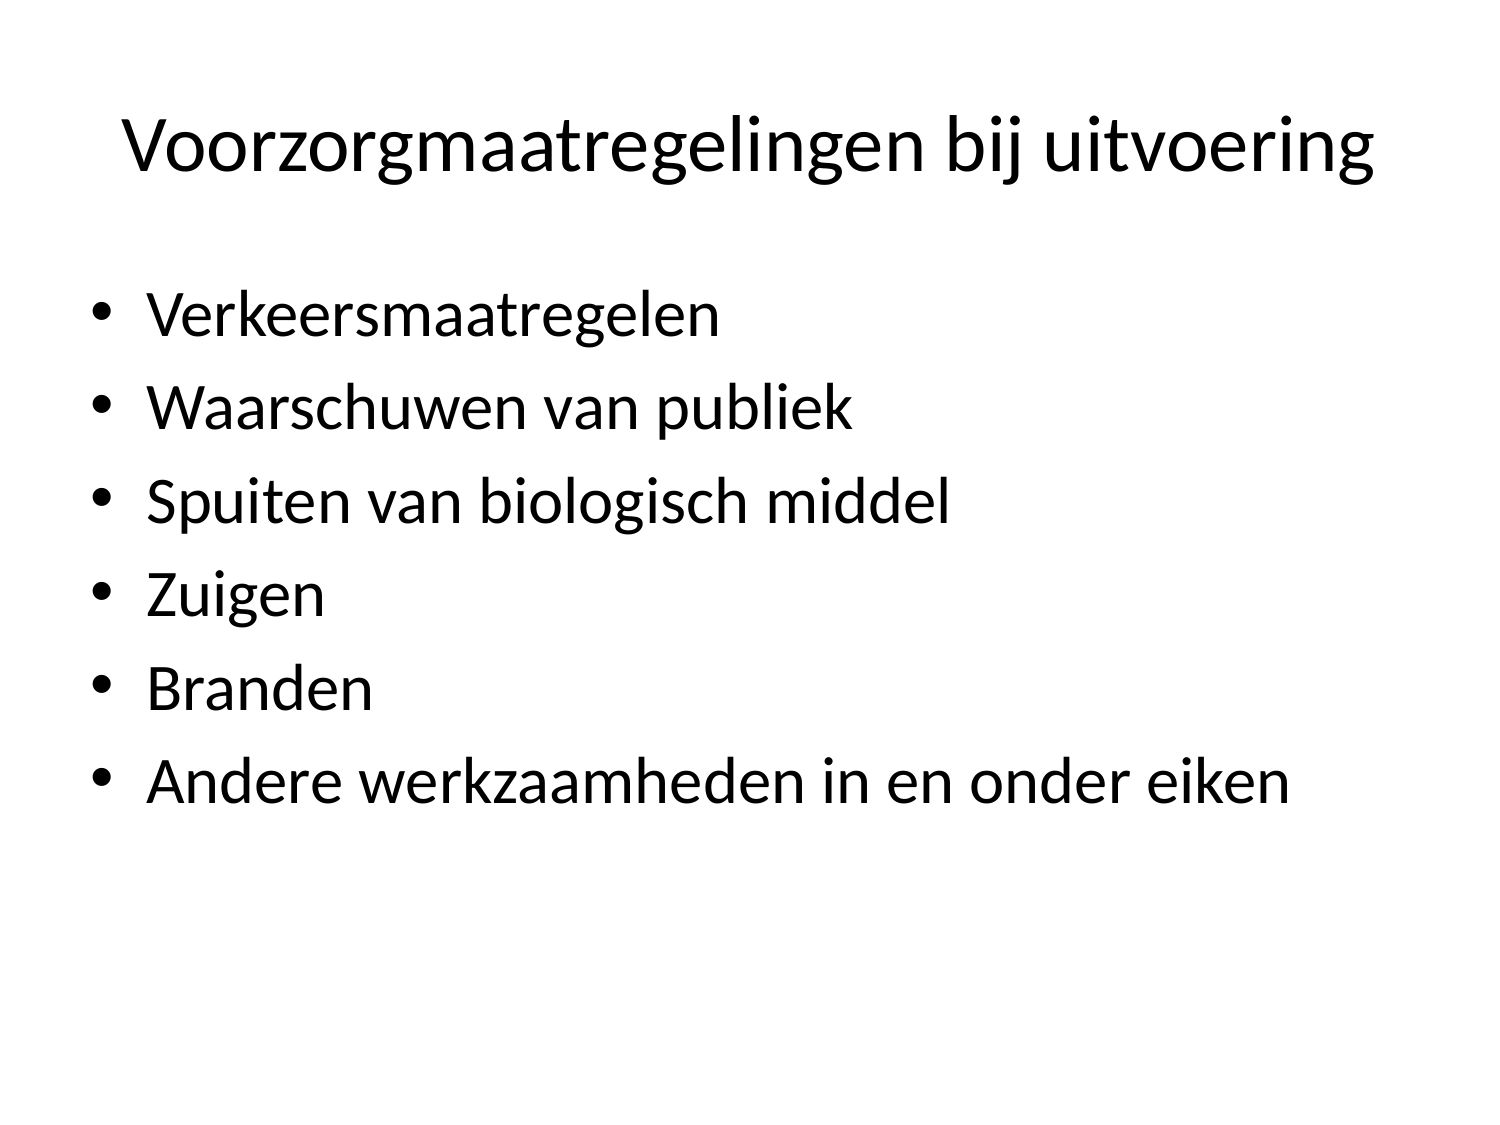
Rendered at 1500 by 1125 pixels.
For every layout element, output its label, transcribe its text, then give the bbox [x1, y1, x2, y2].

list Verkeersmaatregelen Waarschuwen van publiek Spuiten van biologisch middel Zuigen Branden Andere werkzaamheden in en onder eiken [75, 262, 1425, 1005]
title Voorzorgmaatregelingen bij uitvoering [75, 45, 1425, 233]
